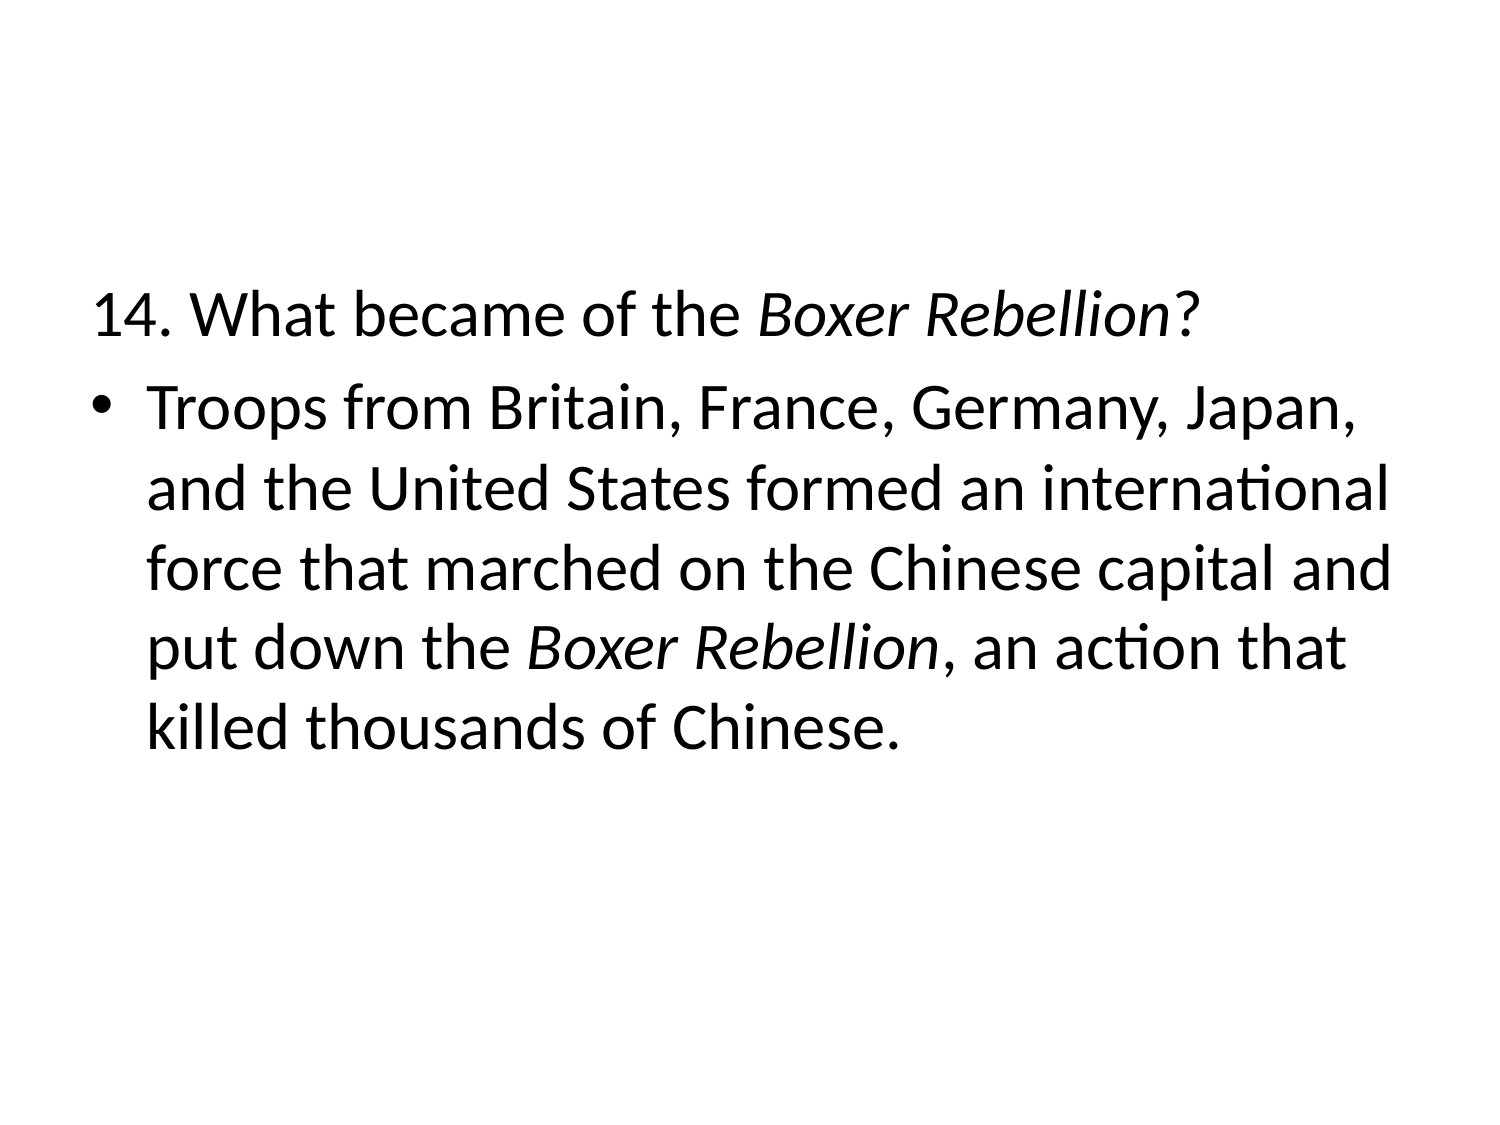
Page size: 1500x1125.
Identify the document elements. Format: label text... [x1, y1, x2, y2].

list 14. What became of the Boxer Rebellion? Troops from Britain, France, Germany, Japan, and the United States formed an international force that marched on the Chinese capital and put down the Boxer Rebellion, an action that killed thousands of Chinese. [75, 262, 1425, 1005]
